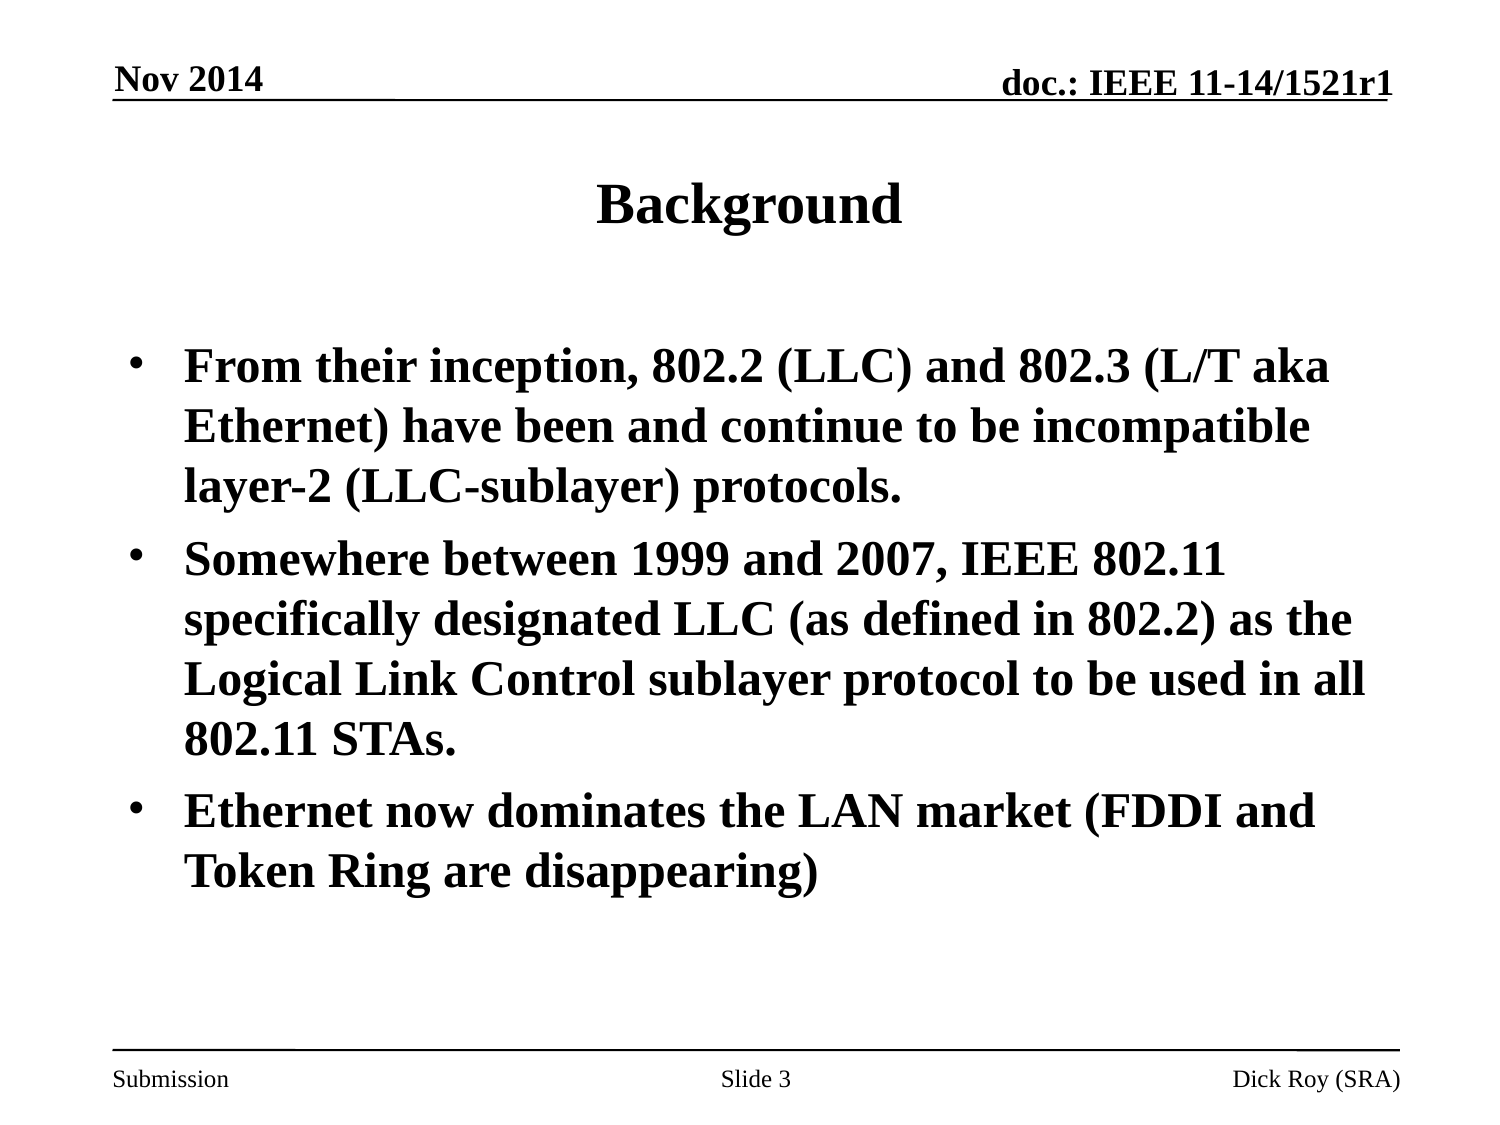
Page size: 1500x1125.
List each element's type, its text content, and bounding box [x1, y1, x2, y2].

title Background [112, 112, 1388, 288]
text_box Nov 2014 [114, 54, 493, 100]
text_box Slide 3 [712, 1062, 800, 1122]
list From their inception, 802.2 (LLC) and 802.3 (L/T aka Ethernet) have been and continue to be incompatible layer-2 (LLC-sublayer) protocols. Somewhere between 1999 and 2007, IEEE 802.11 specifically designated LLC (as defined in 802.2) as the Logical Link Control sublayer protocol to be used in all 802.11 STAs. Ethernet now dominates the LAN market (FDDI and Token Ring are disappearing) [112, 324, 1388, 1000]
text_box [878, 1062, 1402, 1092]
